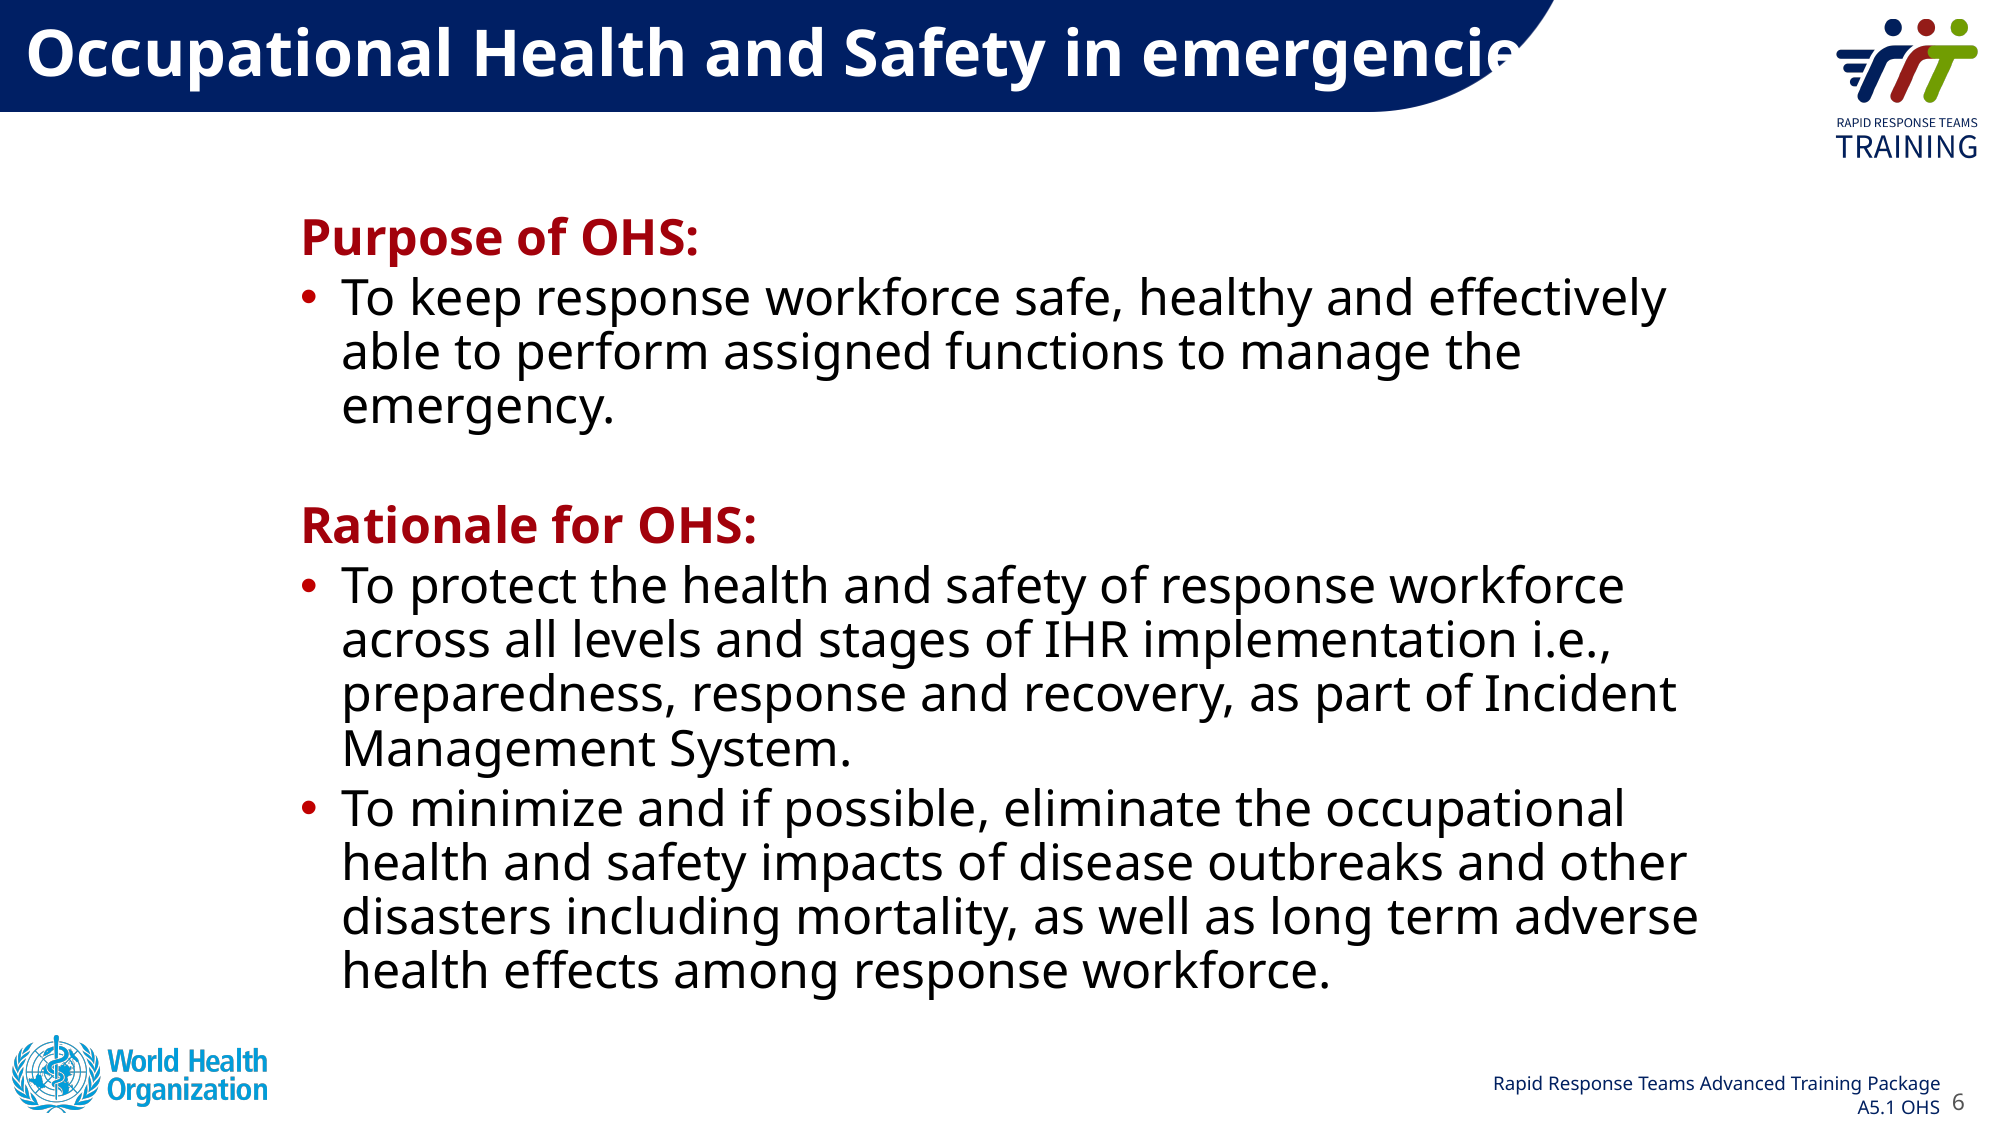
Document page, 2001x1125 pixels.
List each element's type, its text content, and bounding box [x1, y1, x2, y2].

picture [12, 1035, 267, 1113]
picture [1835, 19, 1978, 167]
list Purpose of OHS: To keep response workforce safe, healthy and effectively able to perform assigned functions to manage the emergency. Rationale for OHS: To protect the health and safety of response workforce across all levels and stages of IHR implementation i.e., preparedness, response and recovery, as part of Incident Management System. To minimize and if possible, eliminate the occupational health and safety impacts of disease outbreaks and other disasters including mortality, as well as long term adverse health effects among response workforce. [292, 204, 1740, 969]
slide_number 6 [1882, 1037, 1916, 1092]
picture [0, 0, 1578, 112]
picture [12, 1083, 48, 1113]
title Occupational Health and Safety in emergencies [17, 2, 1654, 110]
picture [58, 1050, 64, 1058]
